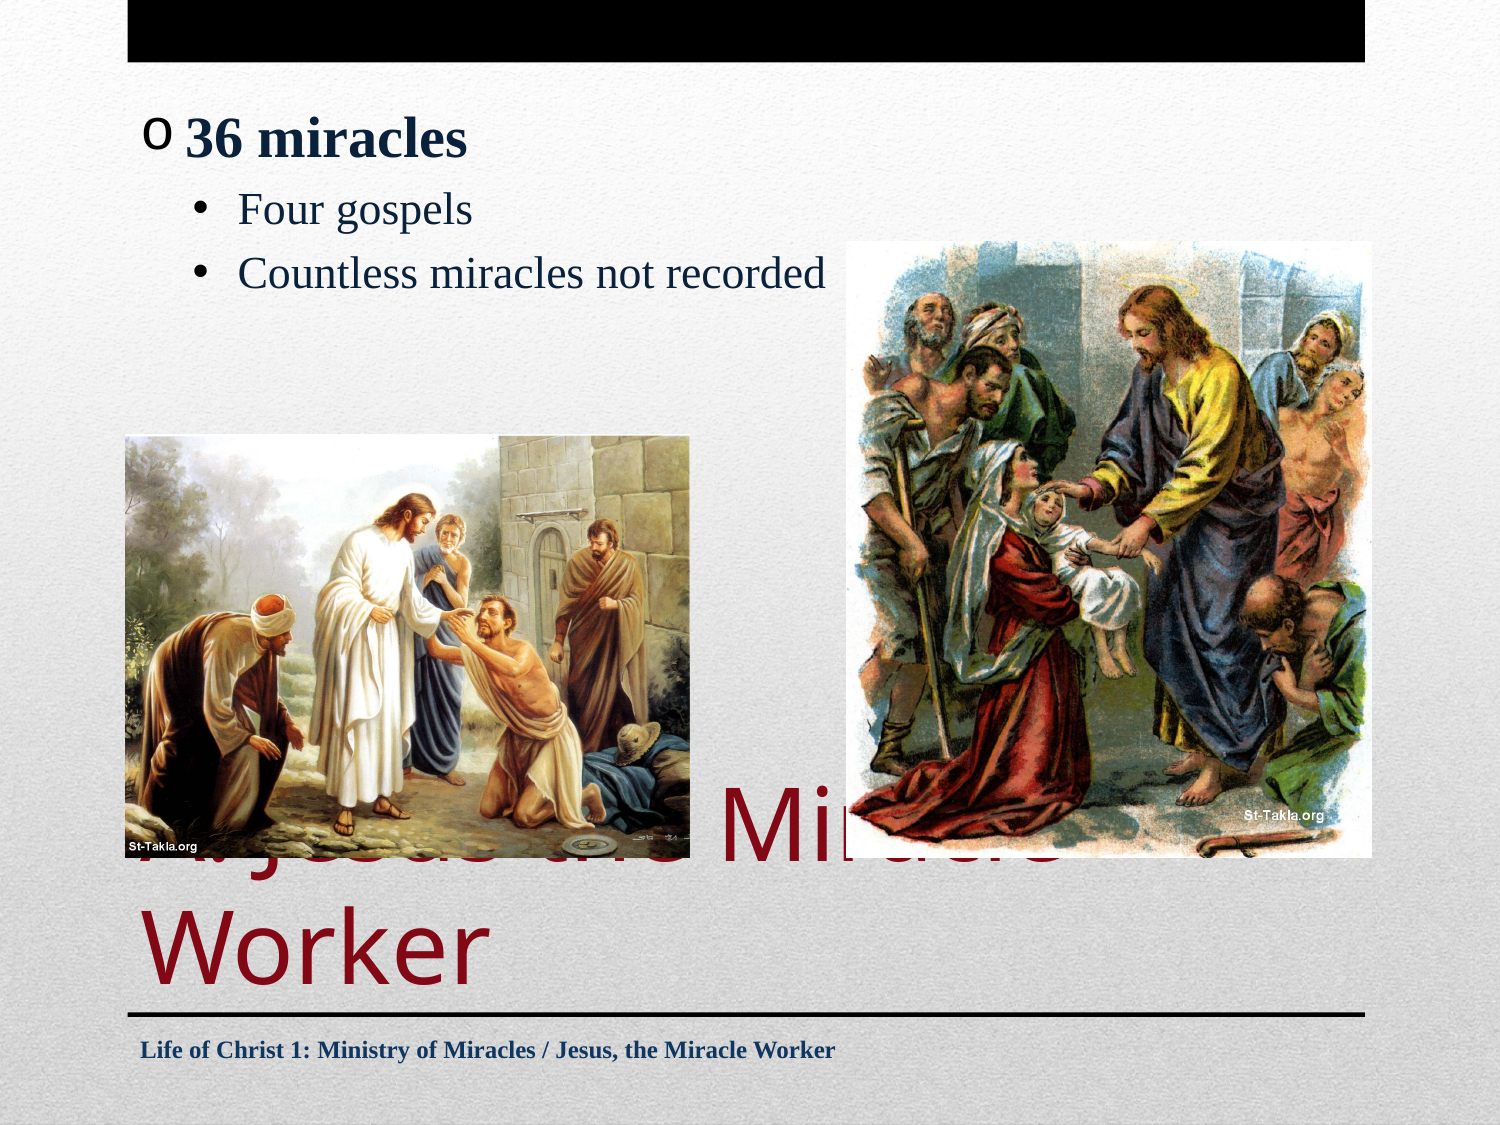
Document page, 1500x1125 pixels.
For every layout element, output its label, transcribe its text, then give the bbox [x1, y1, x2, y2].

picture [845, 240, 1373, 859]
footer Life of Christ 1: Ministry of Miracles / Jesus, the Miracle Worker [125, 1018, 925, 1079]
list 36 miracles Four gospels Countless miracles not recorded [125, 92, 1365, 700]
title A. Jesus the Miracle Worker [125, 750, 1365, 1013]
picture [124, 433, 691, 859]
